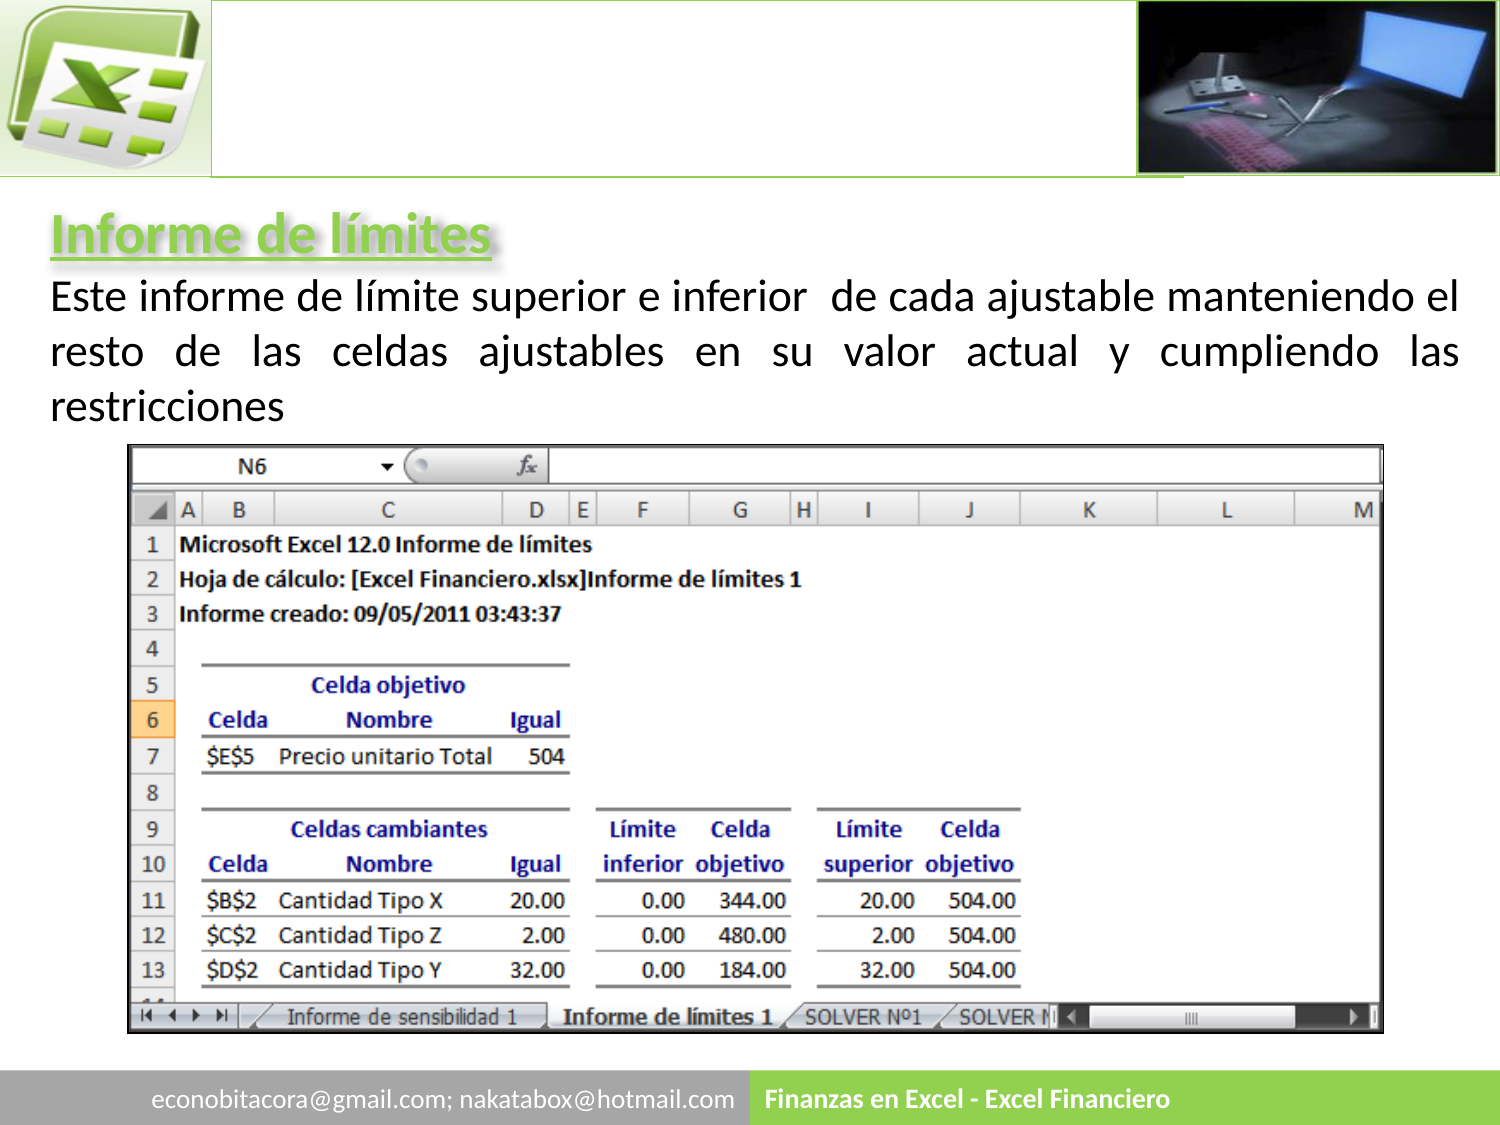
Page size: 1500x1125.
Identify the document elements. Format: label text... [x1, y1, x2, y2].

text_box Este informe de límite superior e inferior de cada ajustable manteniendo el resto de las celdas ajustables en su valor actual y cumpliendo las restricciones [35, 257, 1477, 434]
text_box econobitacora@gmail.com; nakatabox@hotmail.com [0, 1070, 749, 1125]
picture [1136, 0, 1500, 177]
picture [0, 0, 212, 177]
subtitle Informe de límites [35, 187, 551, 257]
text_box Finanzas en Excel - Excel Financiero [749, 1070, 1500, 1125]
picture [128, 445, 1384, 1033]
text_box [212, 0, 1134, 178]
